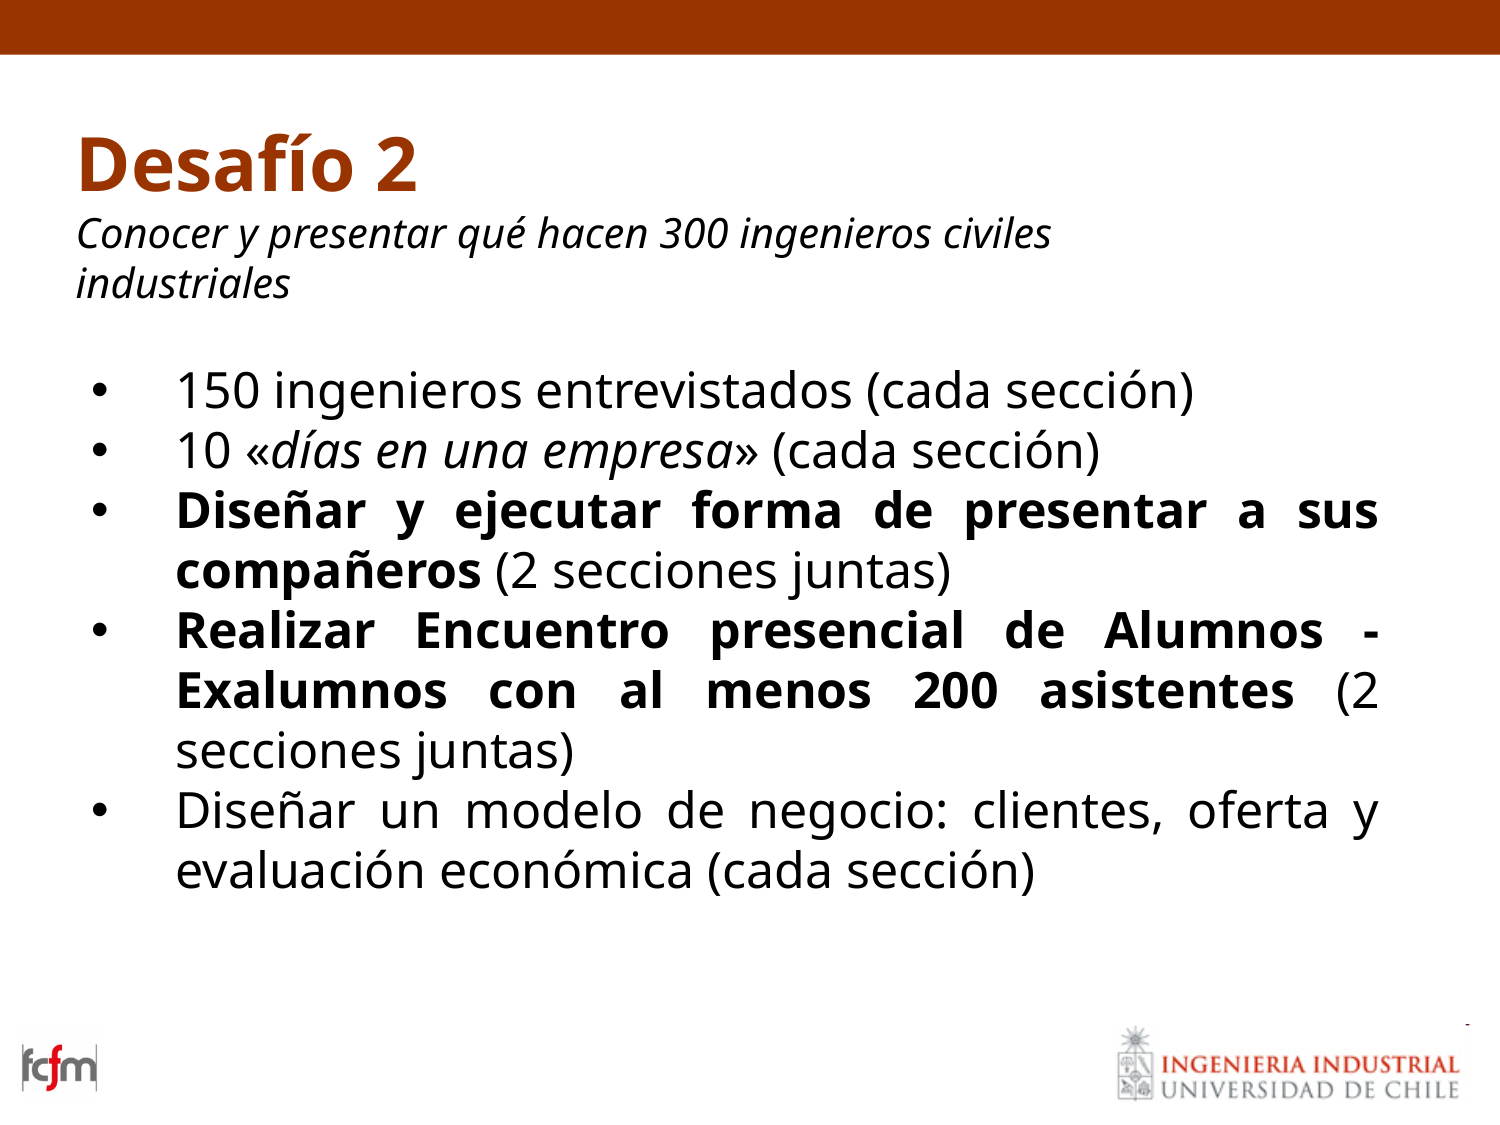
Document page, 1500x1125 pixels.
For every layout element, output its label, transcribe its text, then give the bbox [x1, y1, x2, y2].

text_box 150 ingenieros entrevistados (cada sección) 10 «días en una empresa» (cada sección) Diseñar y ejecutar forma de presentar a sus compañeros (2 secciones juntas) Realizar Encuentro presencial de Alumnos - Exalumnos con al menos 200 asistentes (2 secciones juntas) Diseñar un modelo de negocio: clientes, oferta y evaluación económica (cada sección) [76, 351, 1395, 907]
text_box [0, 0, 1500, 55]
picture [17, 1022, 101, 1099]
text_box Desafío 2 Conocer y presentar qué hacen 300 ingenieros civiles industriales [60, 109, 1243, 315]
picture [1115, 1024, 1471, 1107]
